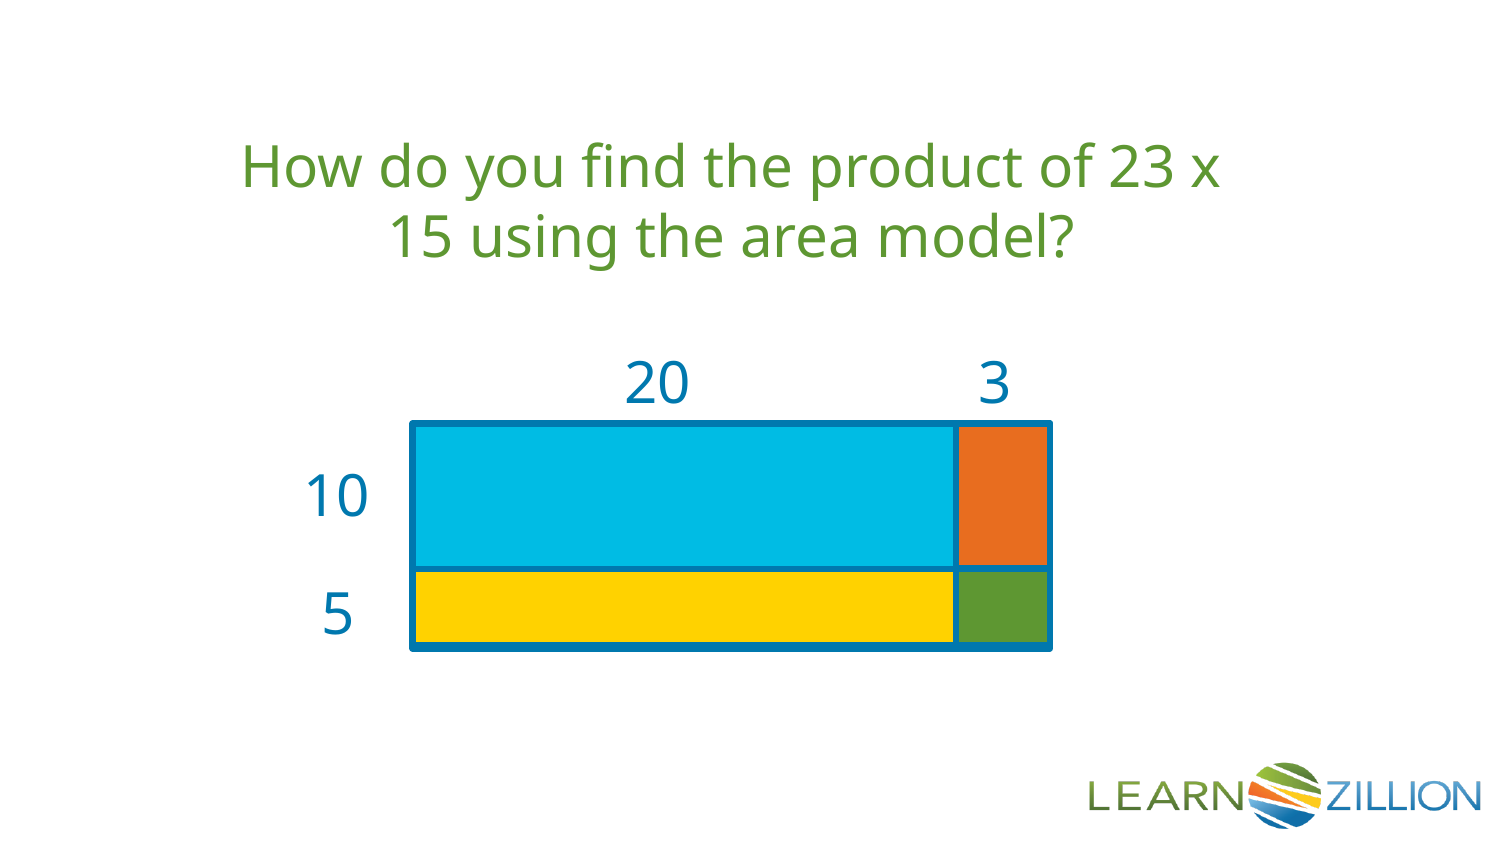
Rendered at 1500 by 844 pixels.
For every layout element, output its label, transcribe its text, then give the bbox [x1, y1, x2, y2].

text_box 20 [609, 337, 732, 423]
text_box 3 [964, 337, 1087, 423]
list How do you find the product of 23 x 15 using the area model? [196, 121, 1266, 224]
picture [1087, 759, 1482, 831]
text_box 10 [288, 450, 411, 535]
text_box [412, 423, 1051, 649]
text_box 5 [307, 568, 393, 654]
